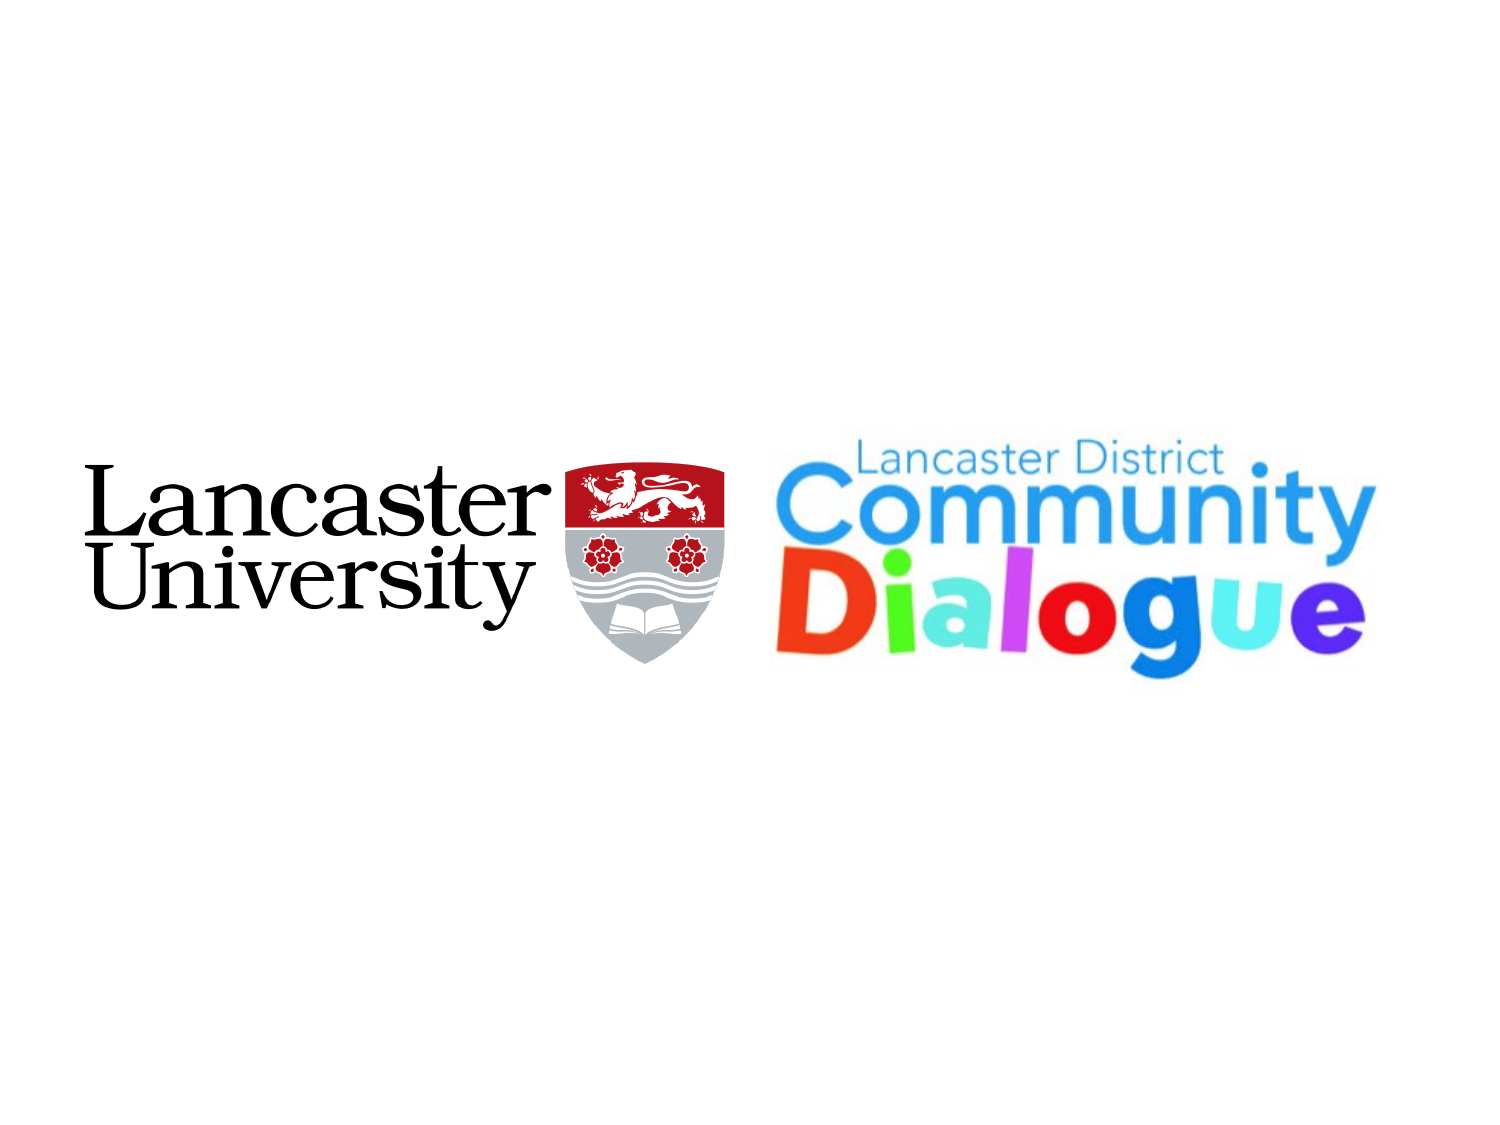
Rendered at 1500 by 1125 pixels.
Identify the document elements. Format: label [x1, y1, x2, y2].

picture [769, 411, 1422, 714]
picture [78, 457, 731, 668]
